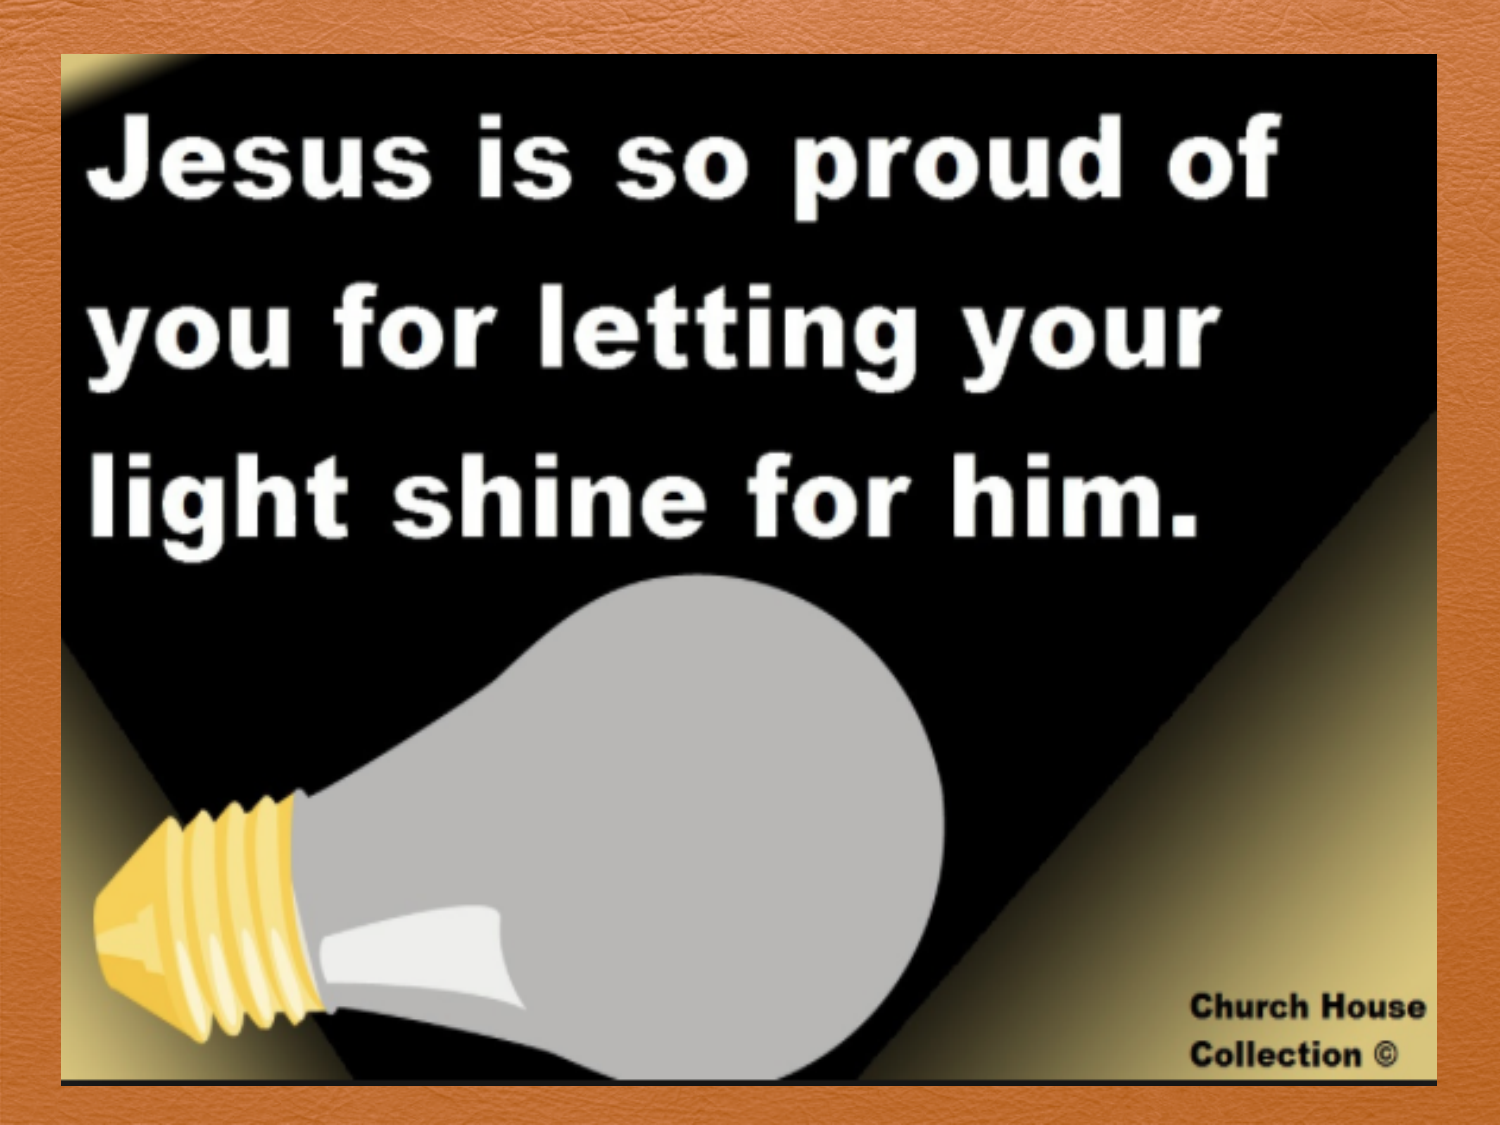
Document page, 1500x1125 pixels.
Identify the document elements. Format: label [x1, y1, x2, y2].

picture [59, 52, 1439, 1088]
